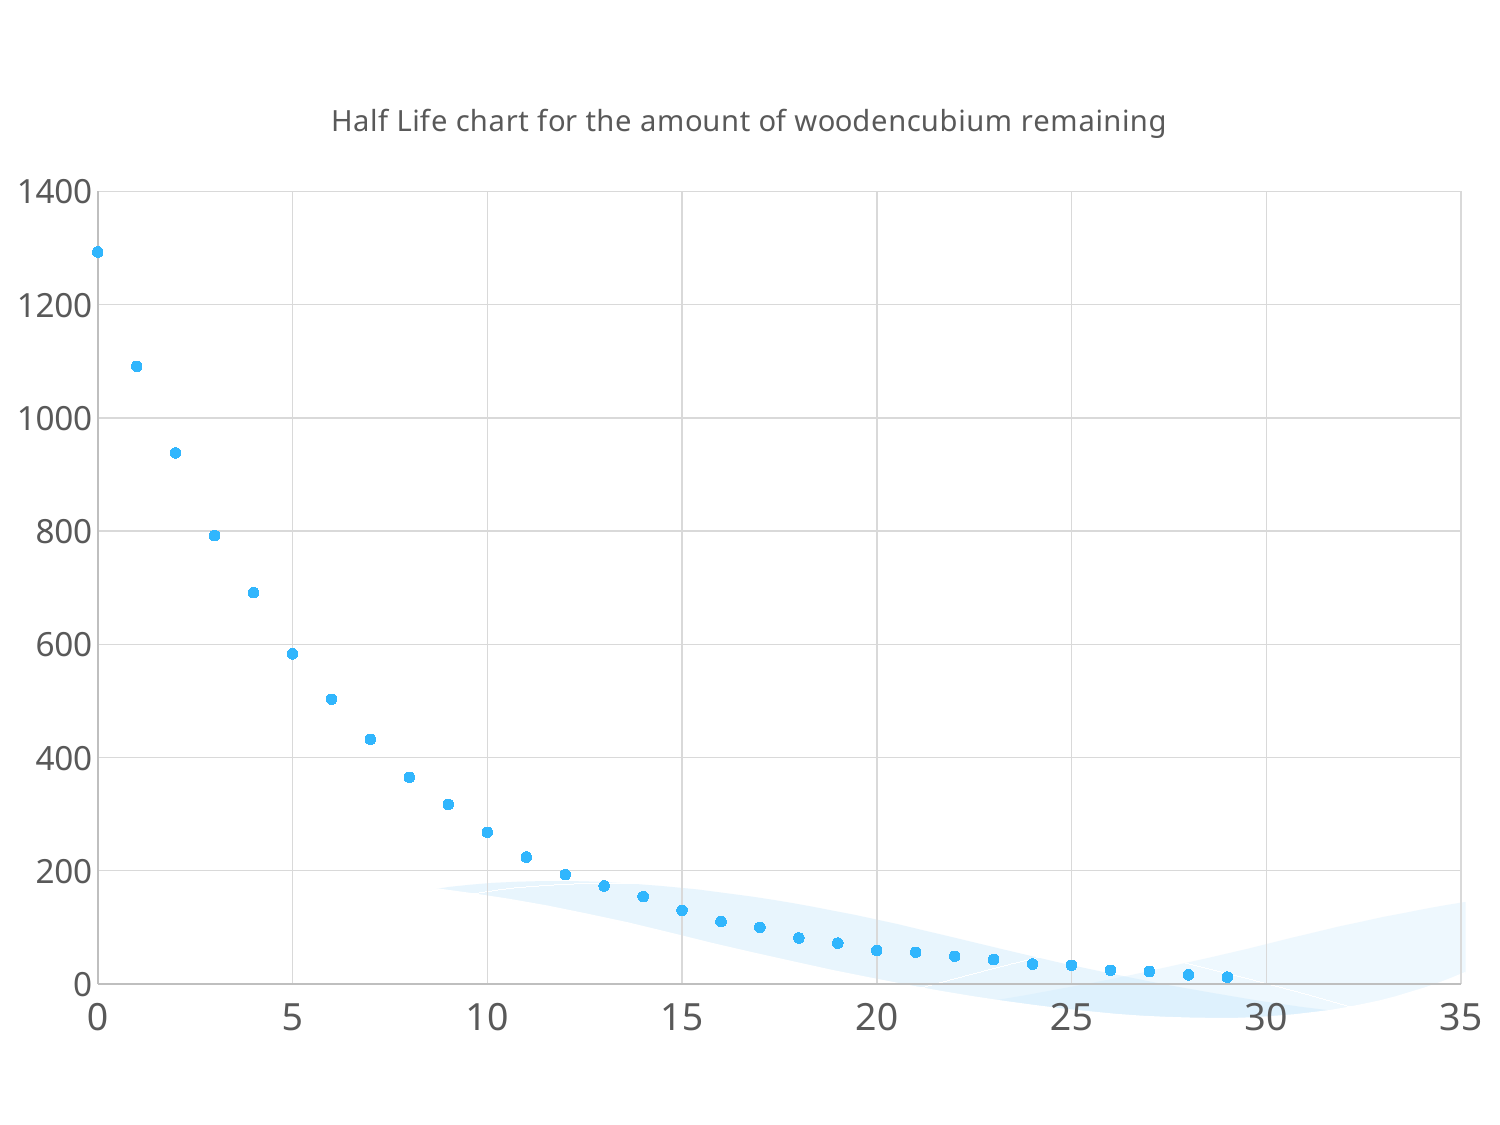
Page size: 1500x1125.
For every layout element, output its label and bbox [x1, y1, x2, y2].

chart [0, 63, 1500, 1062]
